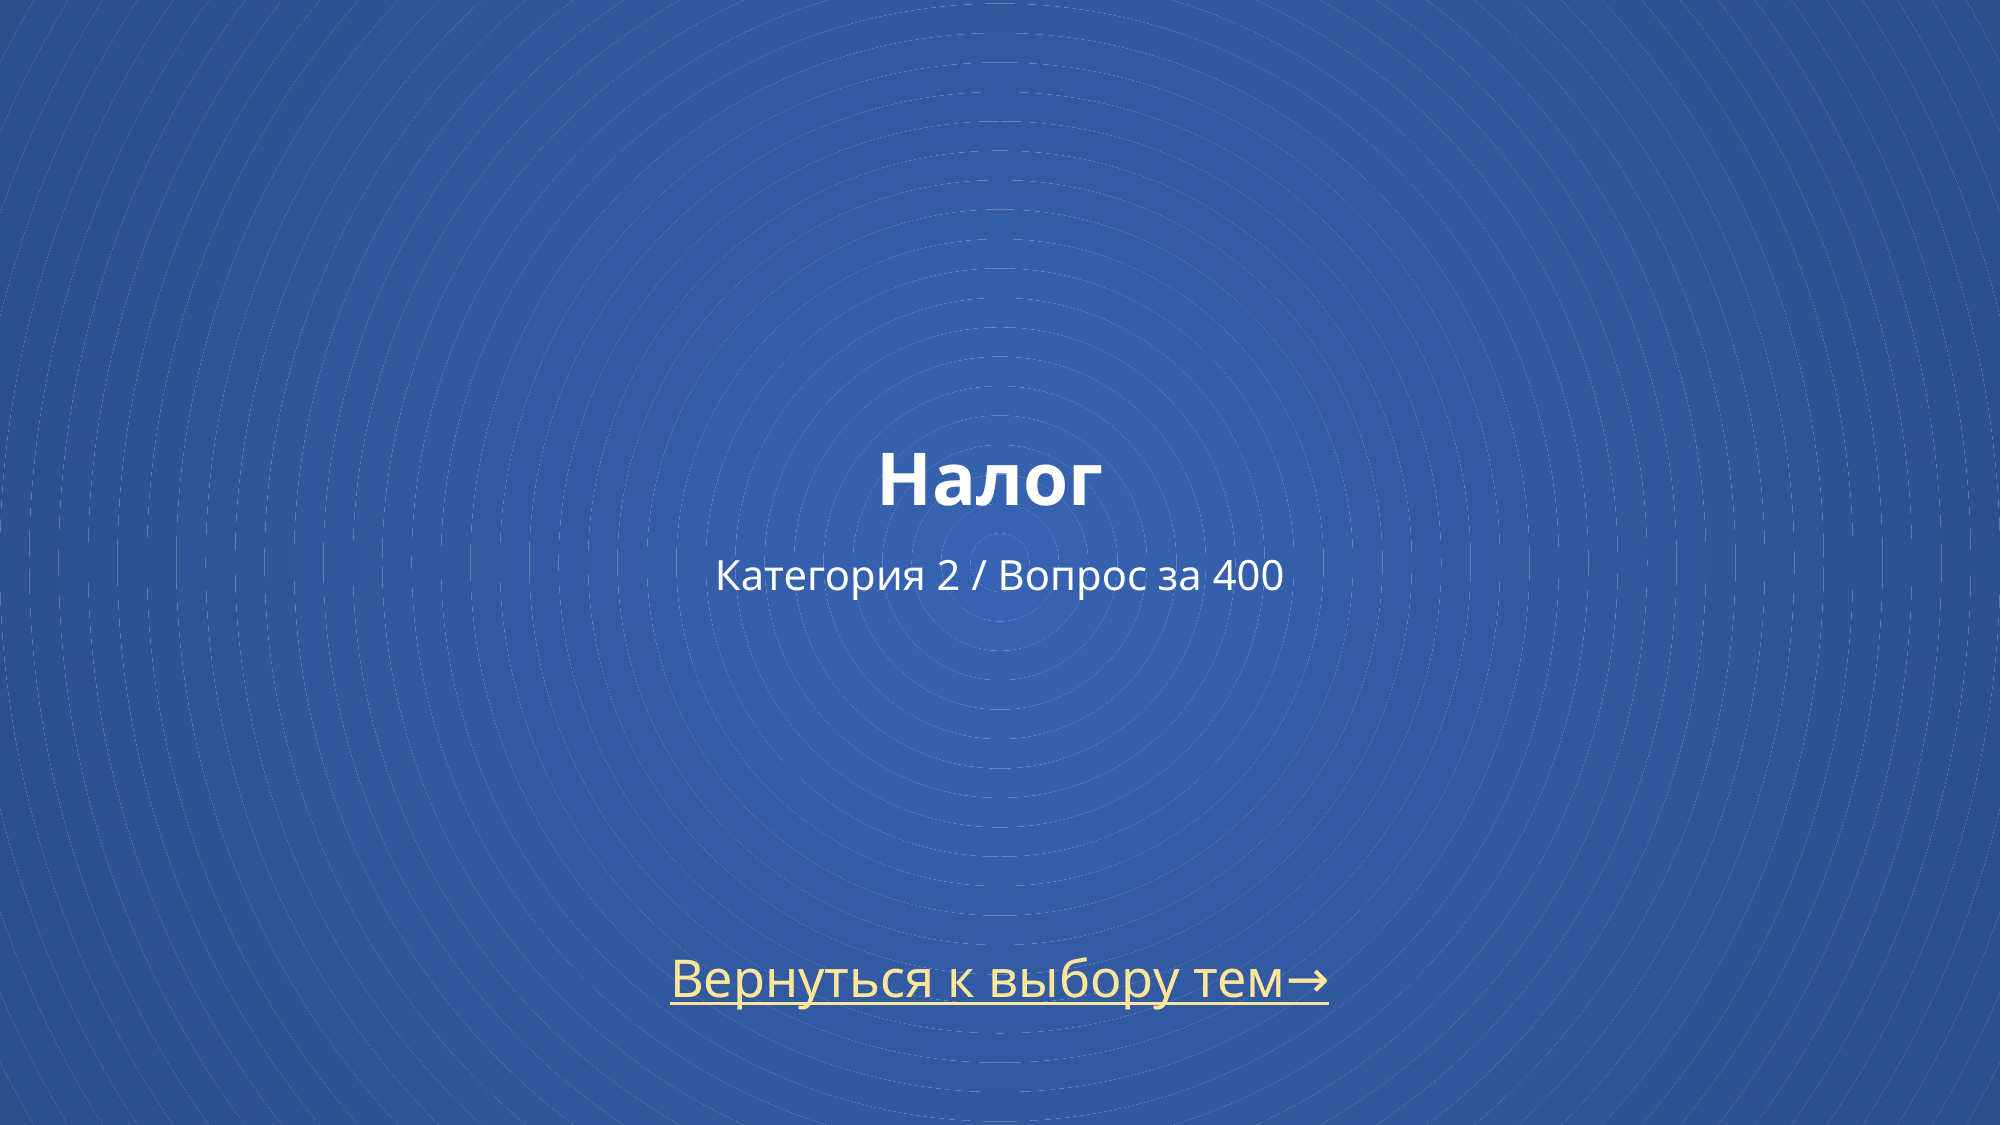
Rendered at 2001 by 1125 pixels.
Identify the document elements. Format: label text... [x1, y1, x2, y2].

title Налог Категория 2 / Вопрос за 400 [117, 396, 1883, 646]
text_box Вернуться к выбору тем→ [655, 938, 1345, 1016]
